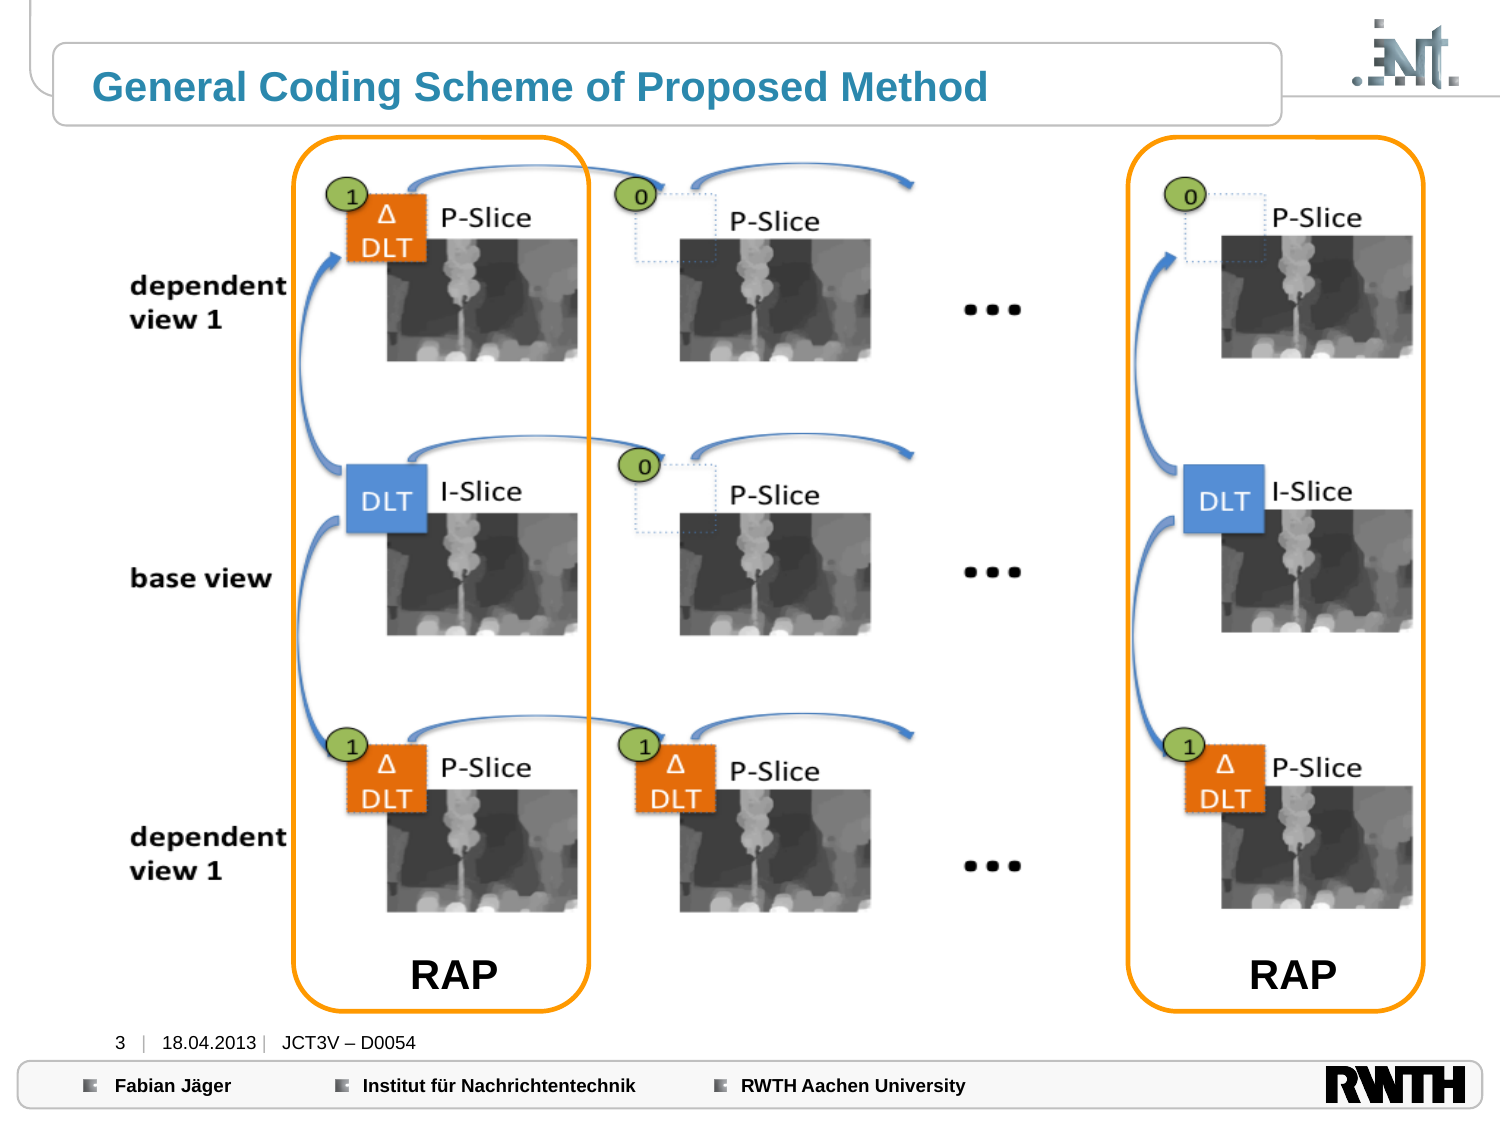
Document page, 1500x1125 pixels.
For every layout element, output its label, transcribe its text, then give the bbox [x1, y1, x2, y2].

picture [64, 148, 1448, 929]
text_box [293, 937, 589, 1012]
text_box [1147, 137, 1404, 147]
text_box [1127, 937, 1424, 1012]
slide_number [100, 1023, 1471, 1067]
picture [1325, 1067, 1468, 1104]
picture [335, 1079, 349, 1092]
picture [83, 1079, 97, 1092]
picture [1352, 19, 1459, 90]
text_box [313, 137, 570, 147]
picture [714, 1079, 727, 1092]
title General Coding Scheme of Proposed Method [76, 48, 1412, 120]
